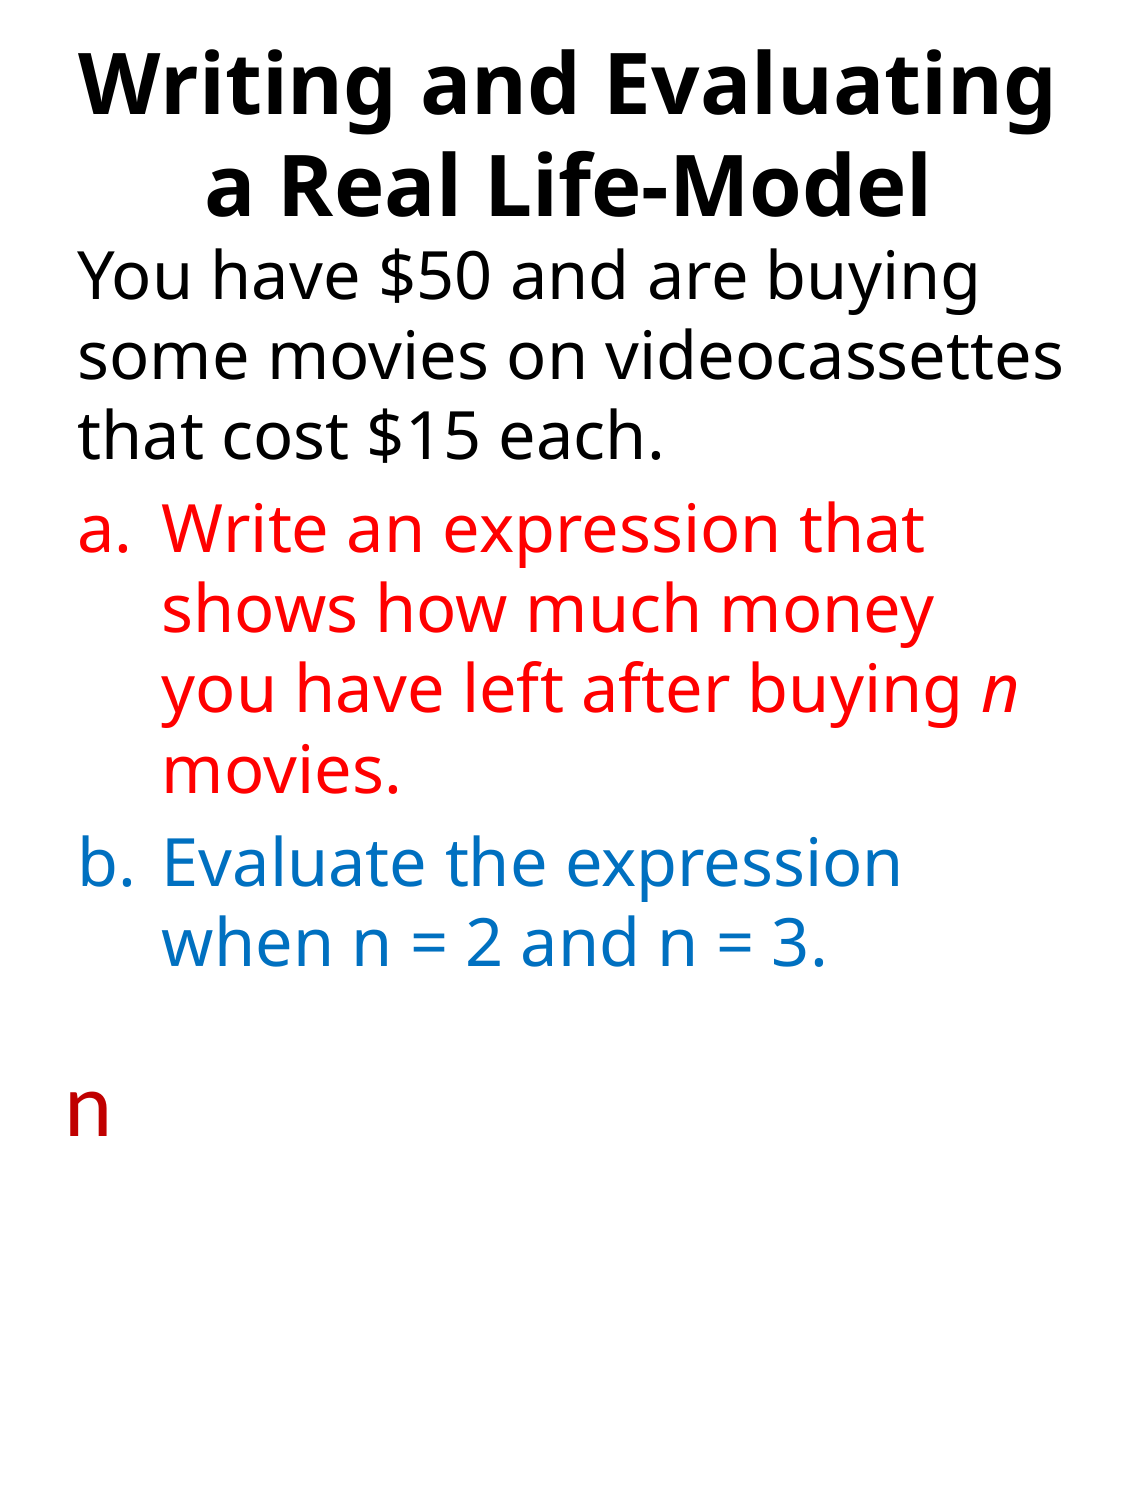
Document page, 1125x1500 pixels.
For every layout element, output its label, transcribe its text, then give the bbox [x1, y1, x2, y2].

title Writing and Evaluating a Real Life-Model [62, 6, 1075, 225]
list You have $50 and are buying some movies on videocassettes that cost $15 each. Write an expression that shows how much money you have left after buying n movies. Evaluate the expression when n = 2 and n = 3. [62, 225, 1082, 1013]
